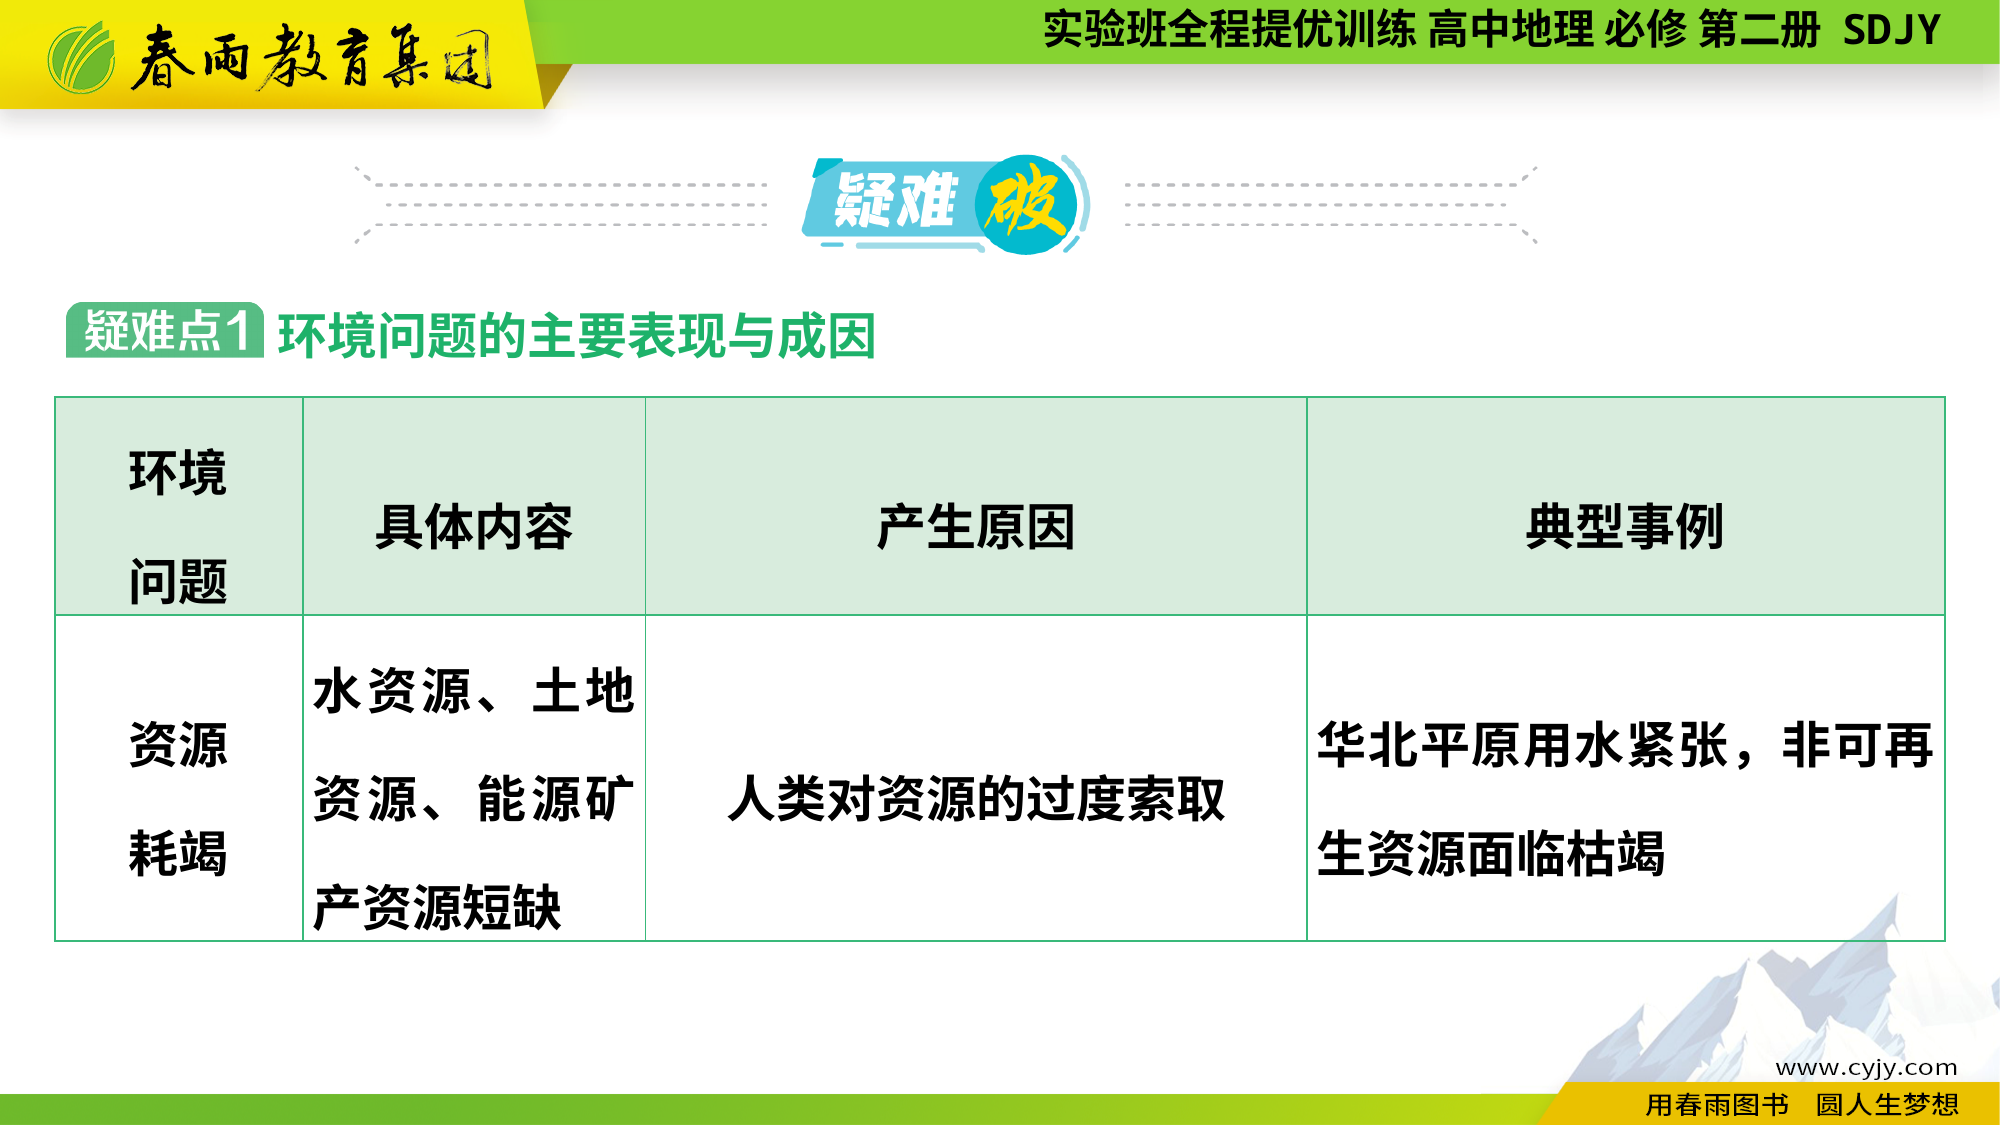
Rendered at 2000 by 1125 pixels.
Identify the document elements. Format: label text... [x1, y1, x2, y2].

table_header 典型事例 [1308, 398, 1944, 614]
table_cell 水资源、土地资源、能源矿产资源短缺 [304, 616, 645, 940]
table_cell 资源 耗竭 [56, 616, 302, 940]
table_cell 华北平原用水紧张，非可再生资源面临枯竭 [1308, 616, 1944, 940]
list 环境问题的主要表现与成因 [59, 267, 1944, 374]
table_header 产生原因 [646, 398, 1306, 614]
table_header 环境 问题 [56, 398, 302, 614]
table_cell 人类对资源的过度索取 [646, 616, 1306, 940]
picture [0, 0, 2000, 1125]
table_header 具体内容 [304, 398, 645, 614]
